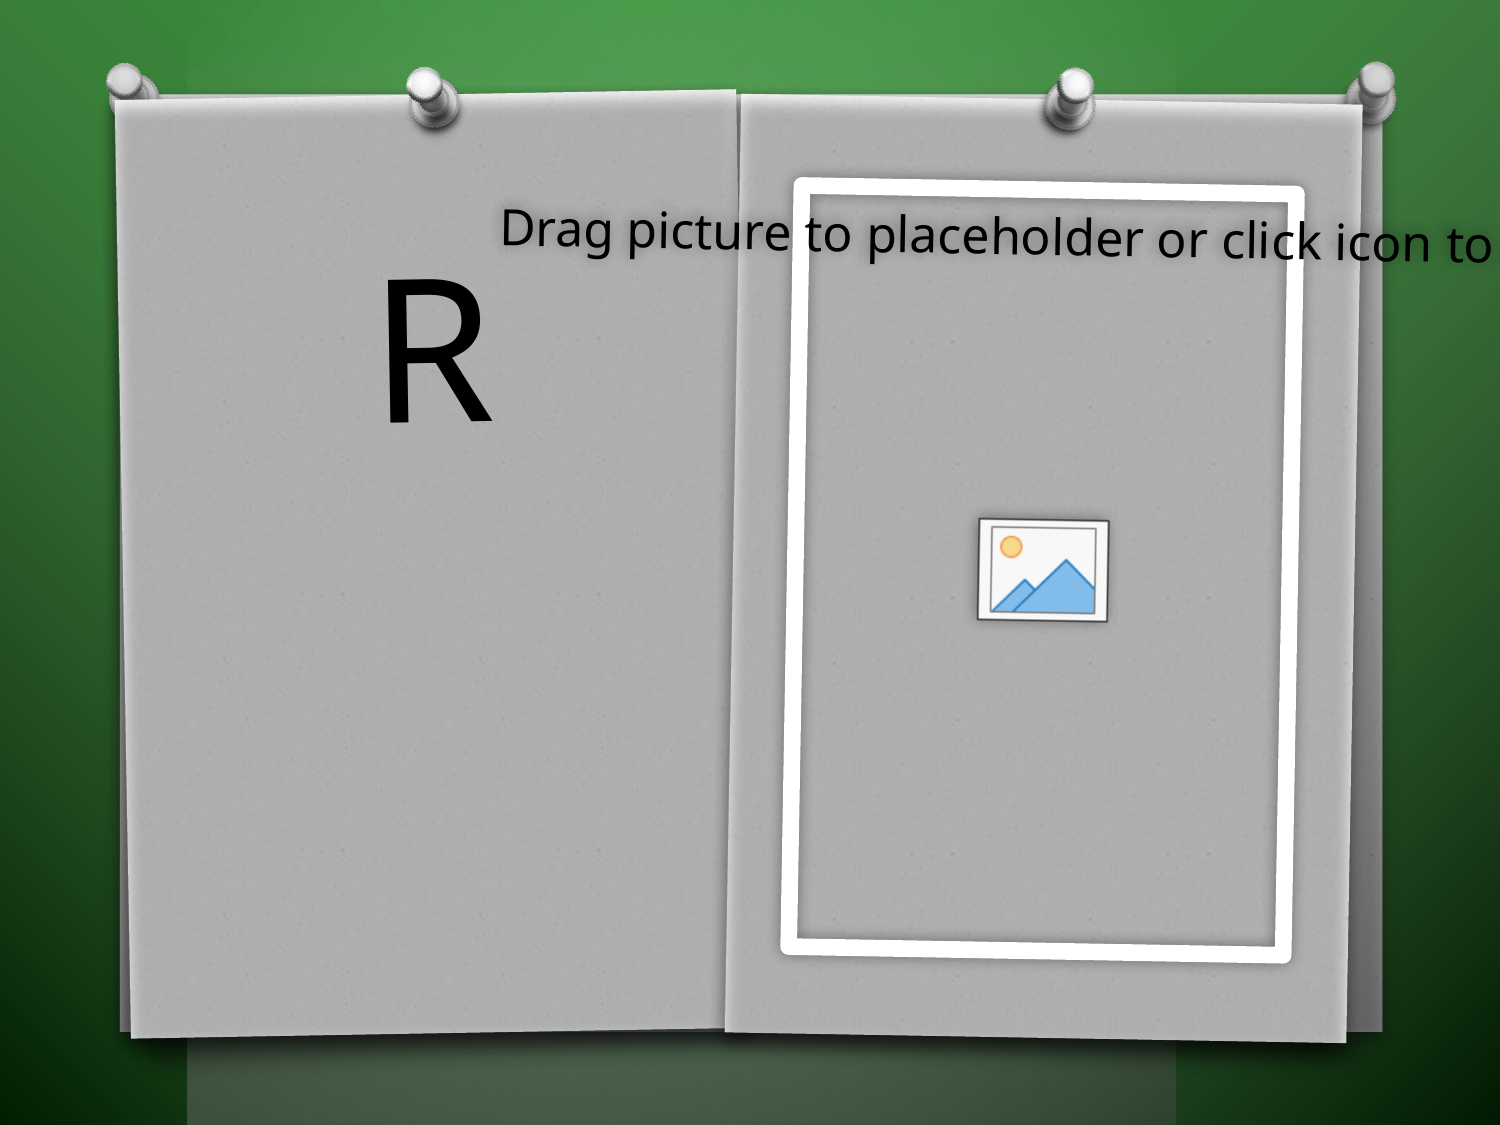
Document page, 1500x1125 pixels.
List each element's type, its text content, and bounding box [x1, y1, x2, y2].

picture [1016, 41, 1138, 162]
picture [375, 33, 497, 157]
picture [803, 197, 1282, 943]
title R [179, 222, 687, 475]
